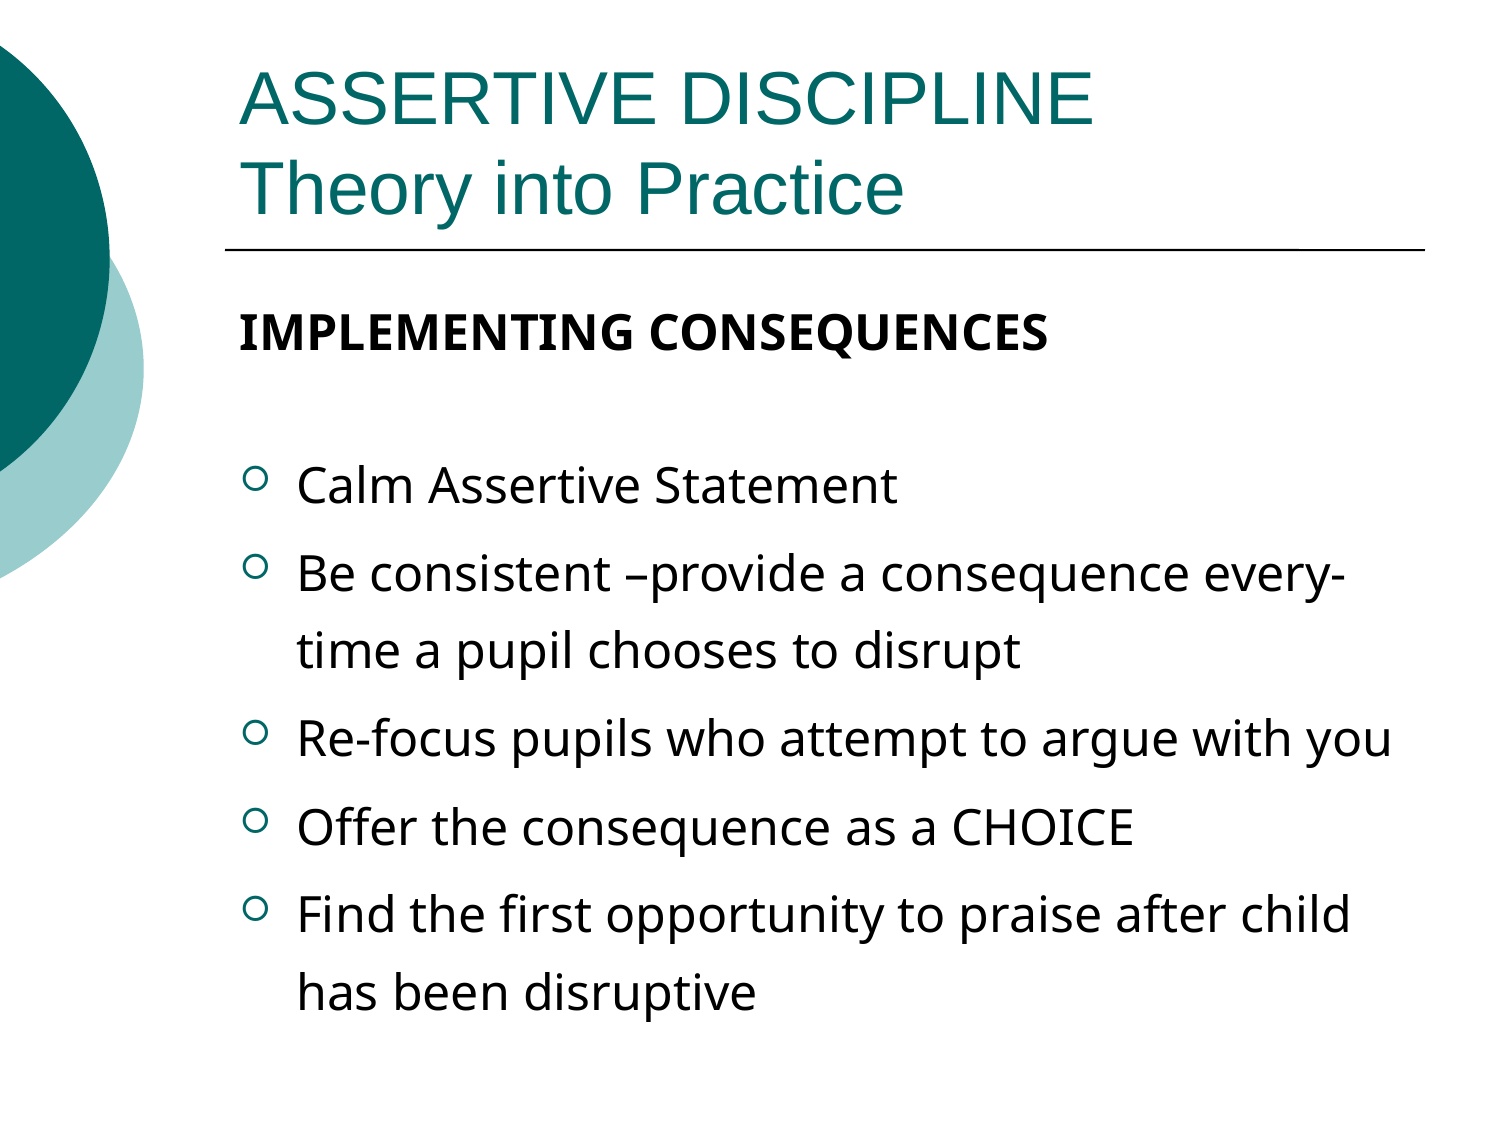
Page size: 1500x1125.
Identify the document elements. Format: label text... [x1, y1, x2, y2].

list IMPLEMENTING CONSEQUENCES Calm Assertive Statement Be consistent –provide a consequence every-time a pupil chooses to disrupt Re-focus pupils who attempt to argue with you Offer the consequence as a CHOICE Find the first opportunity to praise after child has been disruptive [224, 299, 1425, 975]
title ASSERTIVE DISCIPLINE Theory into Practice [224, 49, 1425, 238]
